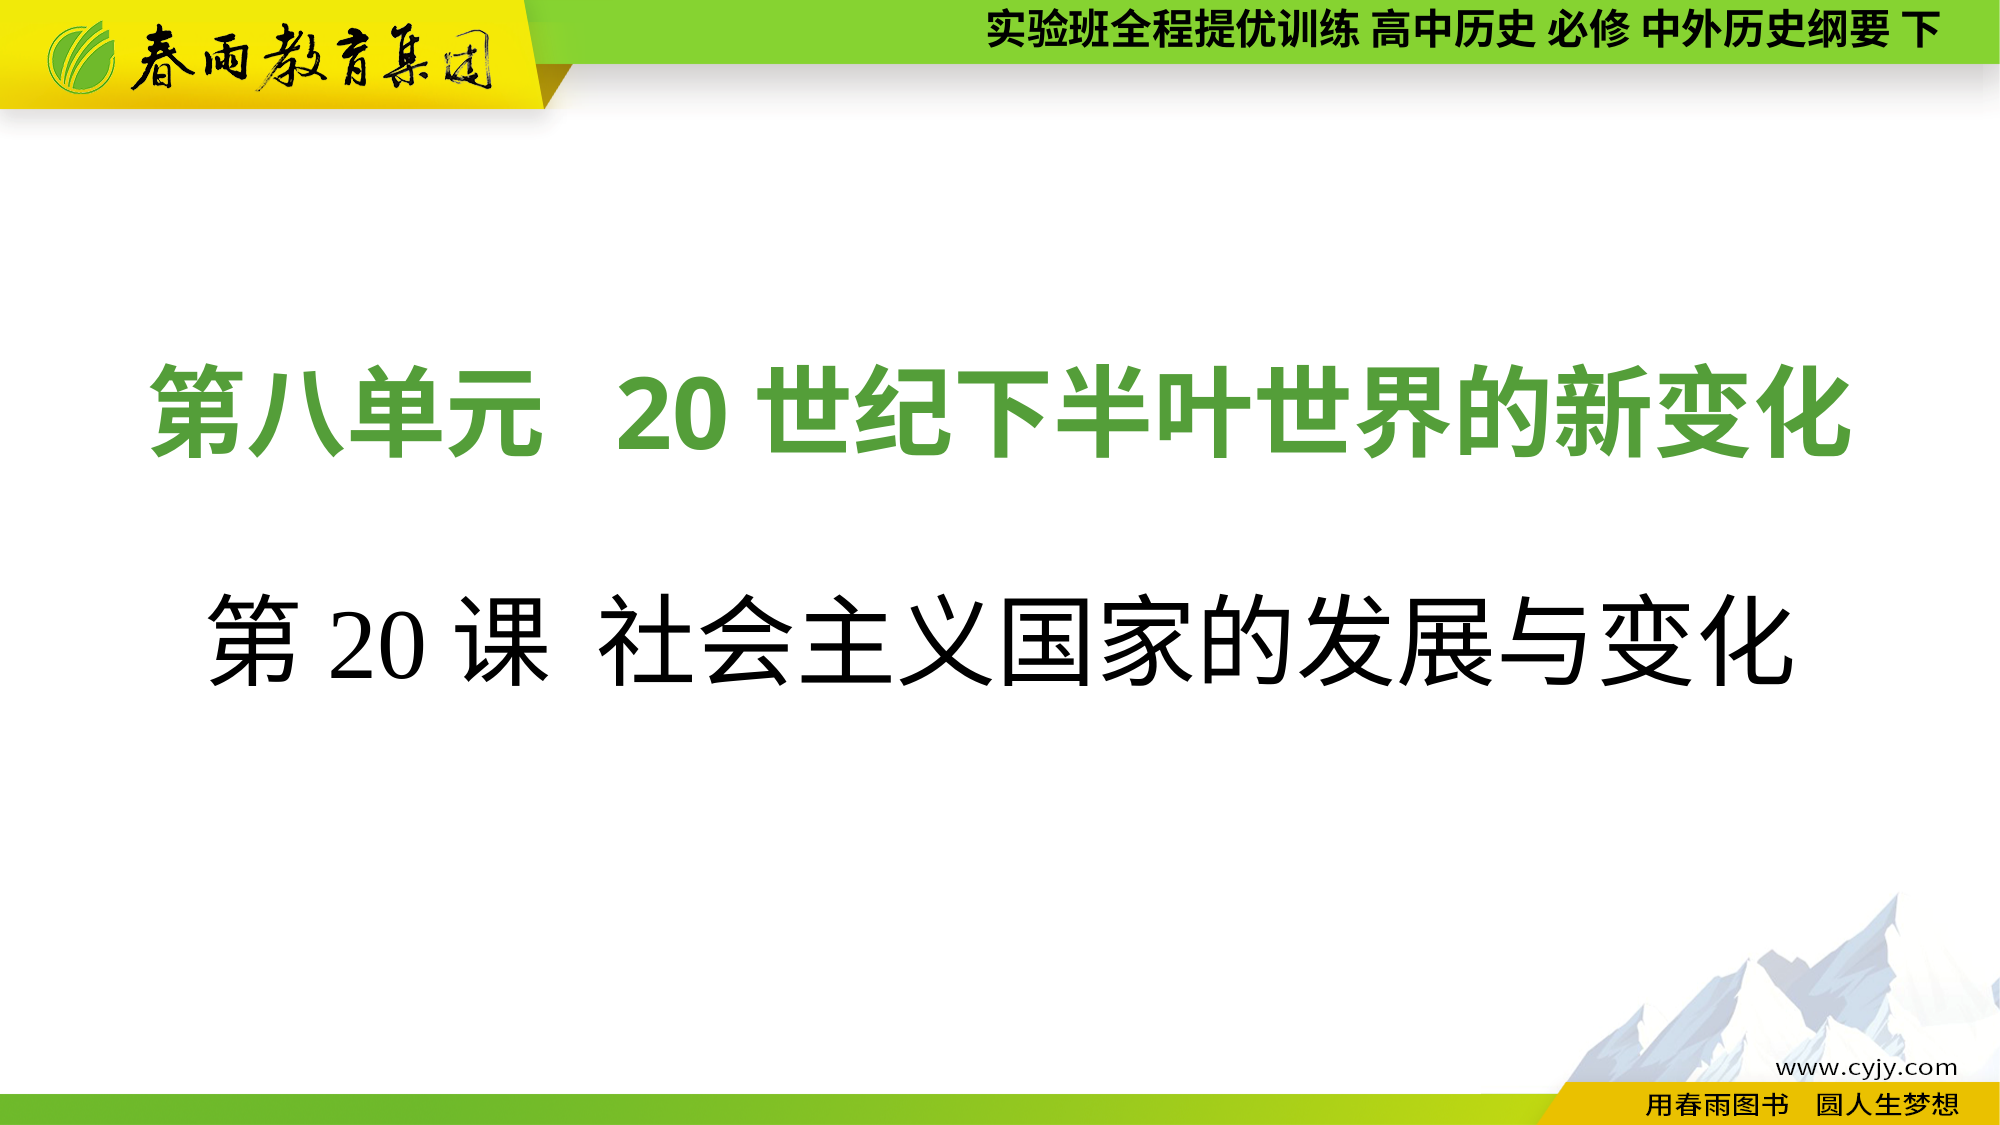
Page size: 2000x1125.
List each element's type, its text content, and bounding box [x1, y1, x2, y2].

text_box 第20课 社会主义国家的发展与变化 [54, 511, 1946, 706]
text_box 第八单元 20世纪下半叶世界的新变化 [54, 282, 1946, 477]
picture [0, 0, 2000, 1125]
